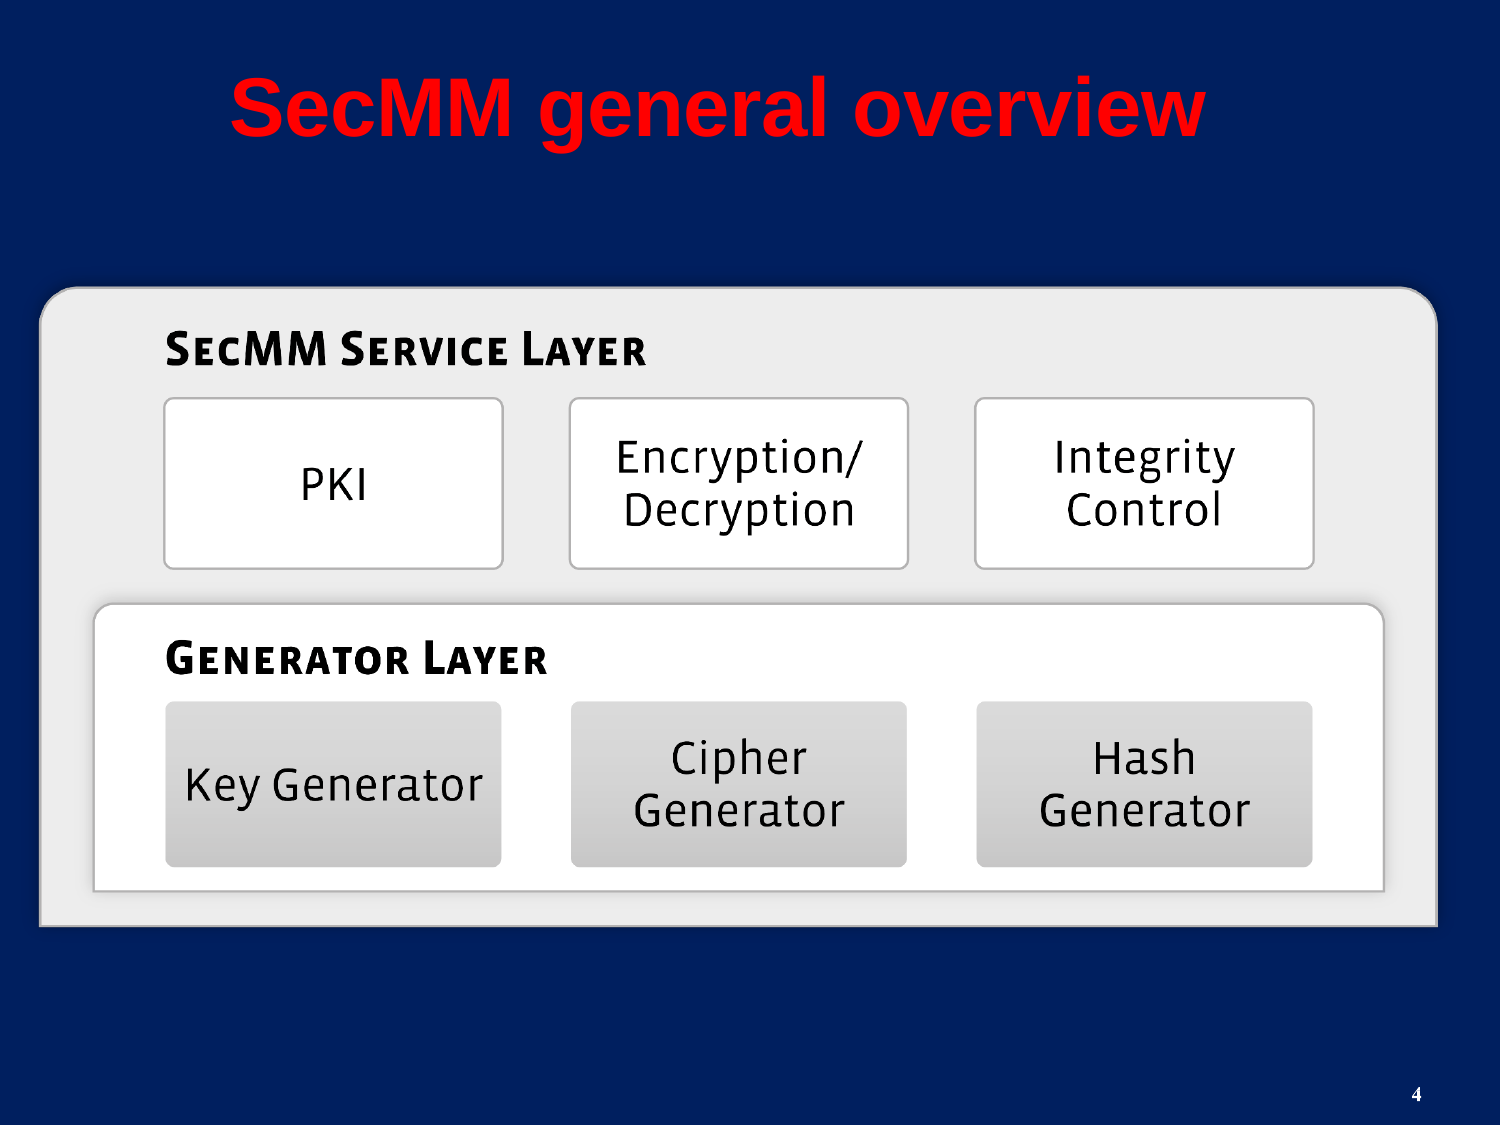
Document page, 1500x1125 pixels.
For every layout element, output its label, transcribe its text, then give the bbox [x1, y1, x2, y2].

text_box [1412, 1087, 1422, 1102]
picture [0, 249, 1497, 964]
text_box SecMM general overview [71, 53, 1363, 154]
